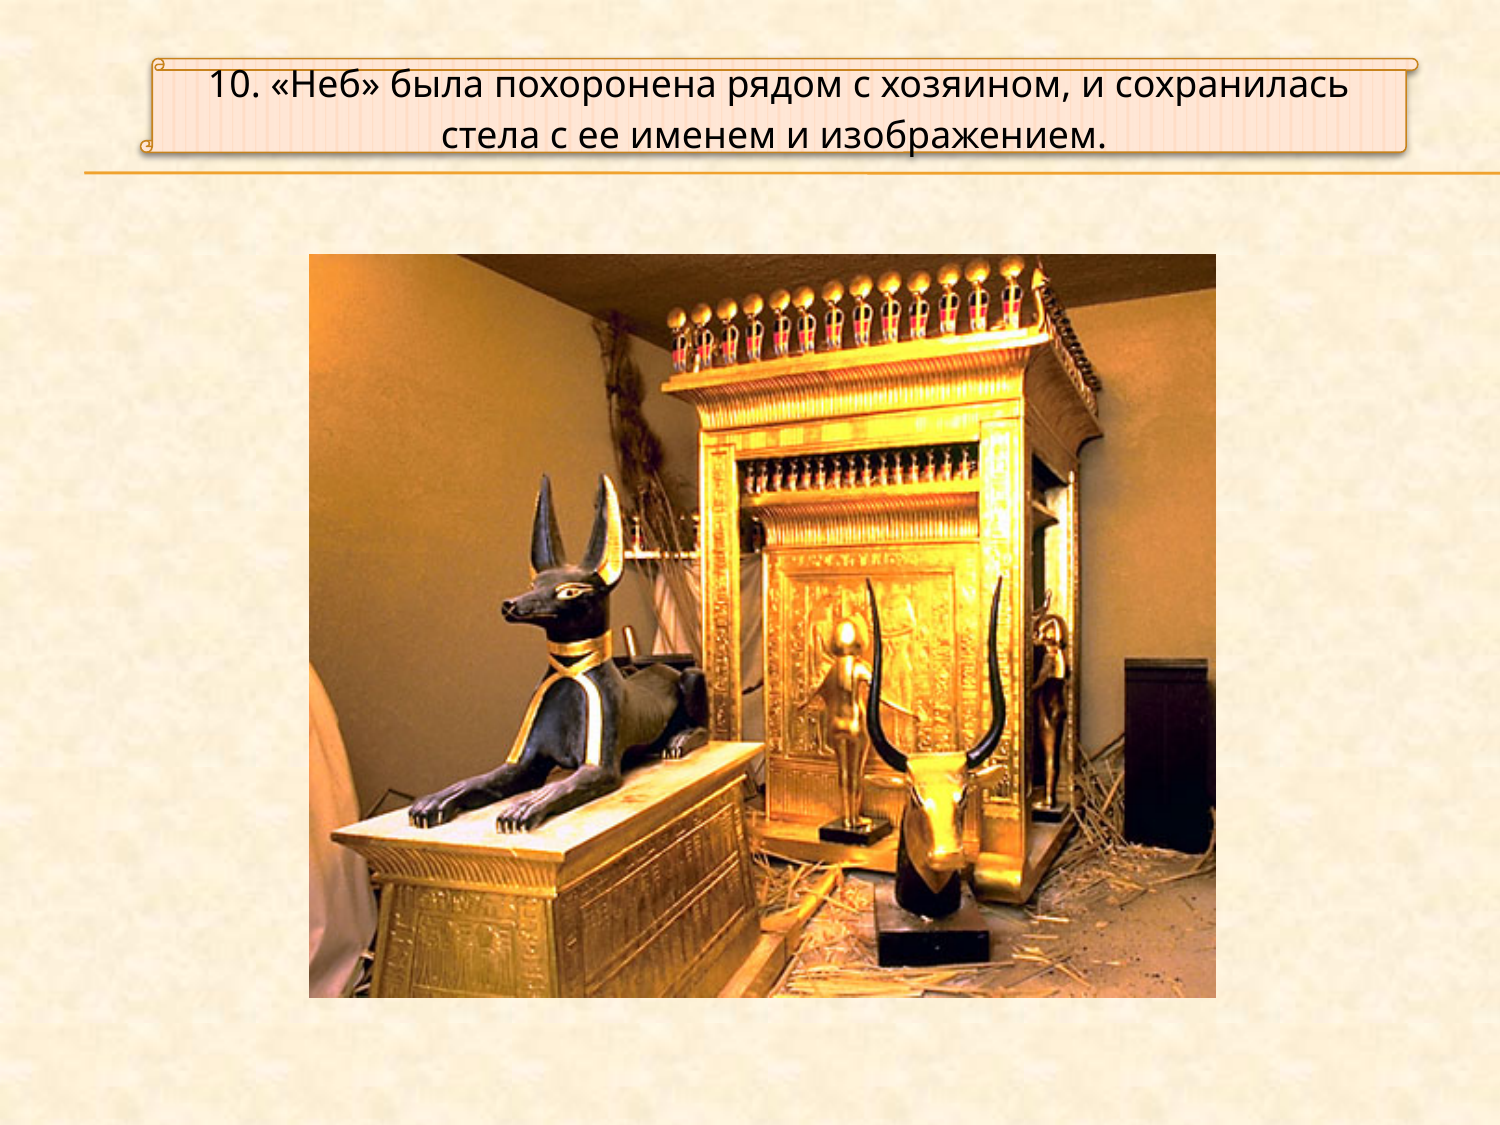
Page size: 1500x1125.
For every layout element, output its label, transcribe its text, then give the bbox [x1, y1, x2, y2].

text_box 10. «Неб» была похоронена рядом с хозяином, и сохранилась стела с ее именем и изображением. [139, 57, 1419, 154]
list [309, 254, 1216, 998]
picture [0, 0, 1500, 1125]
